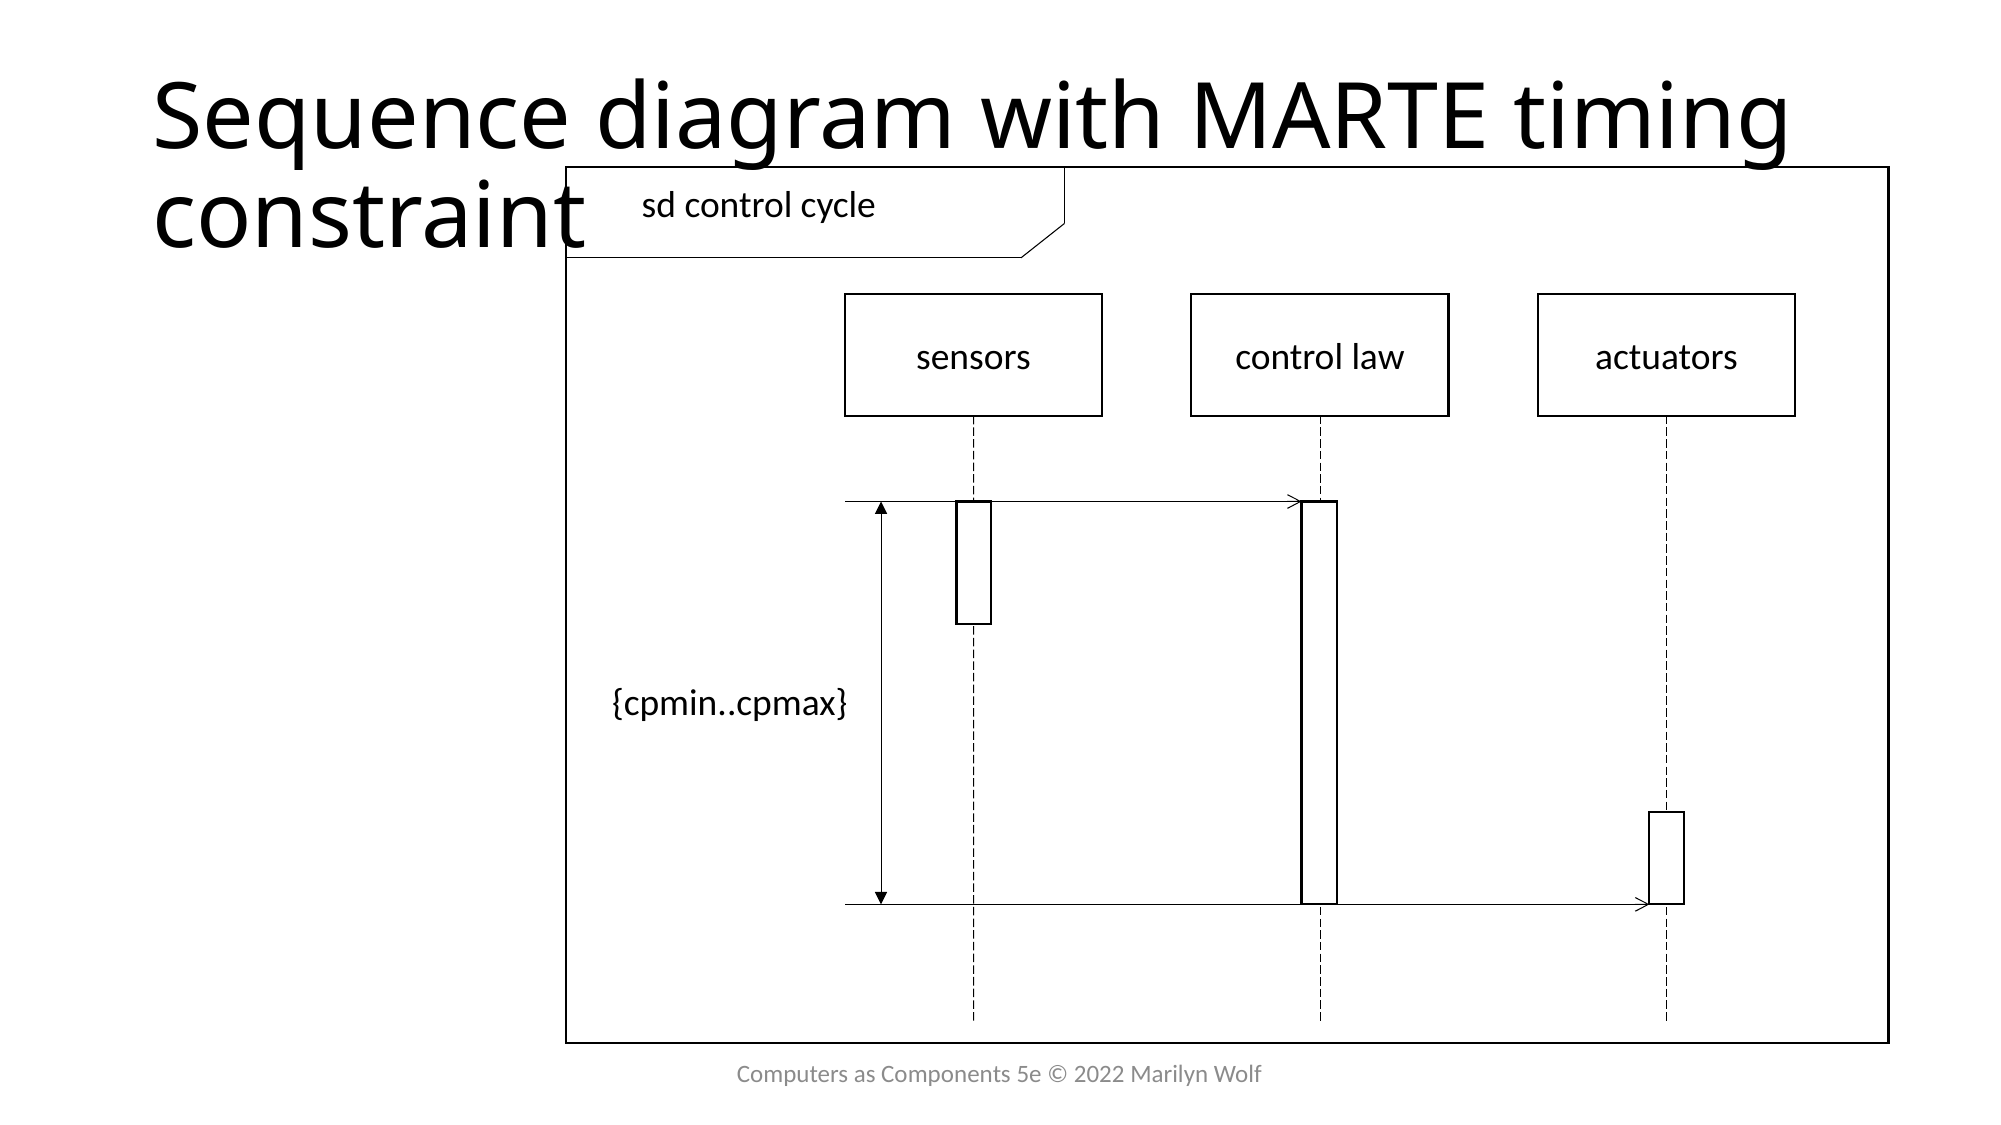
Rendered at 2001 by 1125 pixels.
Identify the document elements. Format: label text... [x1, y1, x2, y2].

footer Computers as Components 5e © 2022 Marilyn Wolf [662, 1044, 1338, 1103]
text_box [566, 167, 1065, 258]
title Sequence diagram with MARTE timing constraint [137, 59, 1863, 278]
text_box {cpmin..cpmax} [597, 670, 863, 731]
text_box [565, 166, 1890, 1044]
